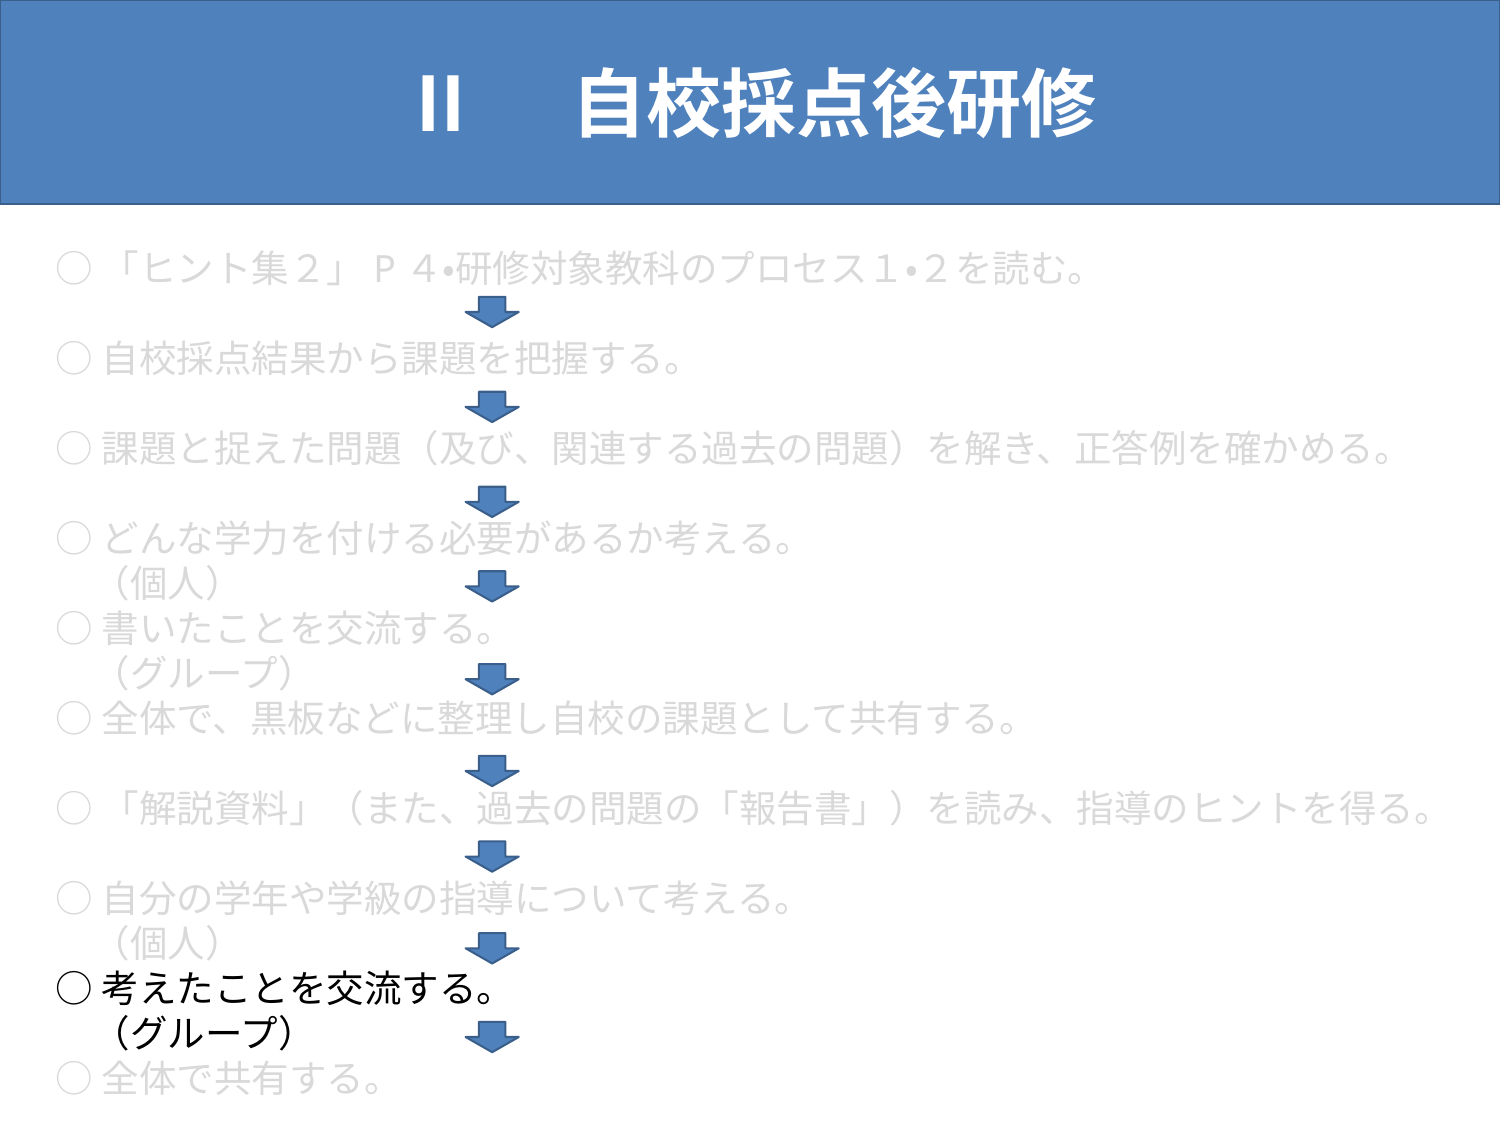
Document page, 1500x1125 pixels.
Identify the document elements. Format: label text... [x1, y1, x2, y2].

text_box [464, 840, 520, 873]
text_box [464, 932, 520, 965]
text_box [464, 485, 520, 518]
text_box Ⅱ 自校採点後研修 [0, 0, 1500, 205]
text_box [464, 570, 520, 603]
text_box [464, 1020, 520, 1054]
text_box [464, 390, 520, 423]
text_box [464, 295, 520, 329]
text_box [464, 754, 520, 788]
text_box [464, 663, 520, 696]
text_box ○「ヒント集２」P４・研修対象教科のプロセス１・２を読む。 ○自校採点結果から課題を把握する。 ○課題と捉えた問題（及び、関連する過去の問題）を解き、正答例を確かめる。 ○どんな学力を付ける必要があるか考える。 （個人） ○書いたことを交流する。 （グループ） ○全体で、黒板などに整理し自校の課題として共有する。 ○「解説資料」（また、過去の問題の「報告書」）を読み、指導のヒントを得る。 ○自分の学年や学級の指導について考える。 （個人） ○考えたことを交流する。 （グループ） ○全体で共有する。 [40, 237, 1460, 1108]
